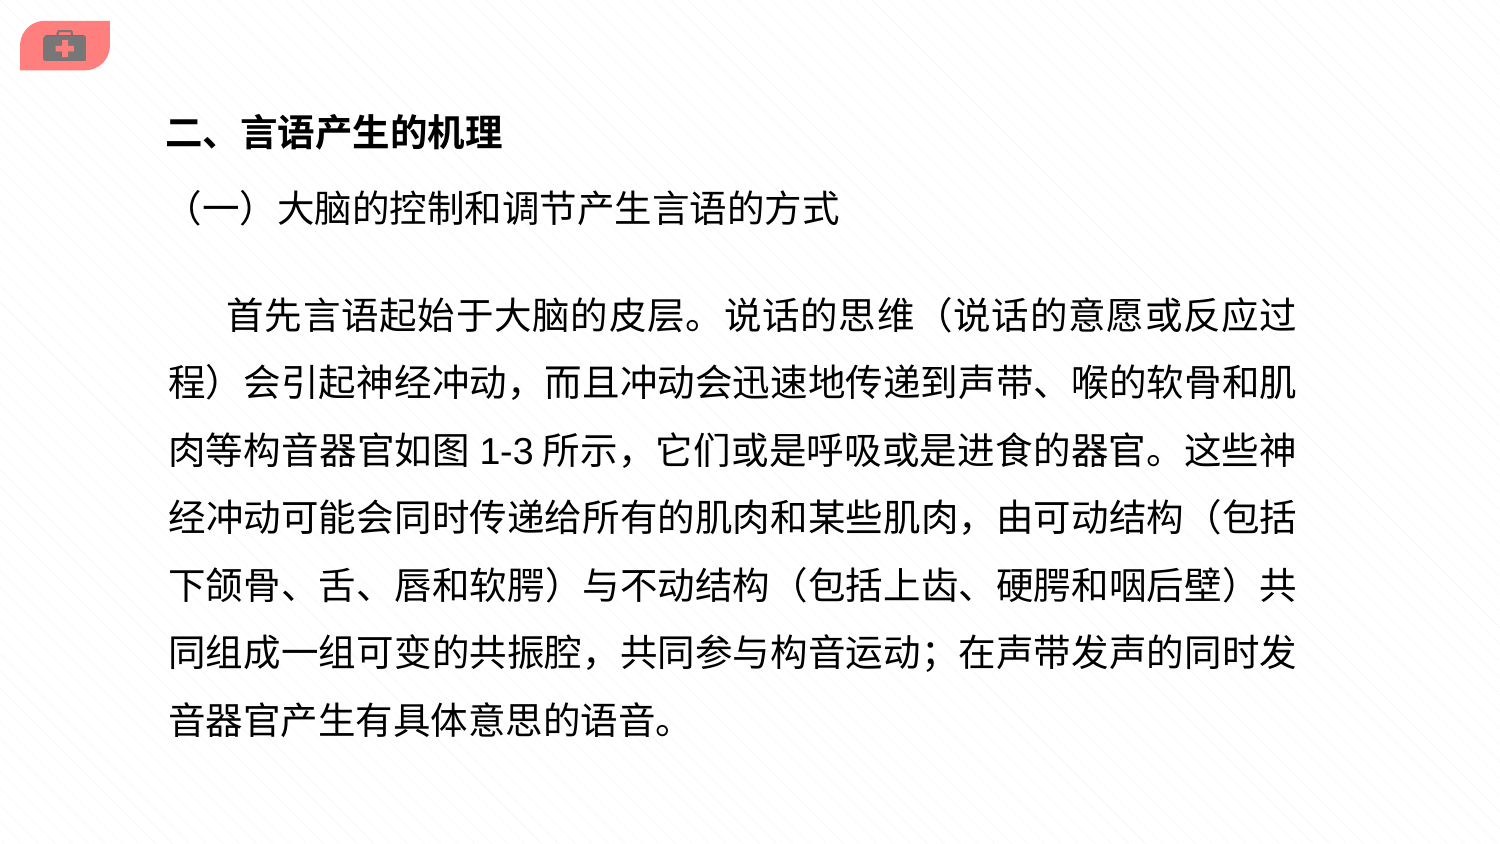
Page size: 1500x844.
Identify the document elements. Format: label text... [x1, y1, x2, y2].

text_box 首先言语起始于大脑的皮层。说话的思维（说话的意愿或反应过程）会引起神经冲动，而且冲动会迅速地传递到声带、喉的软骨和肌肉等构音器官如图1-3所示，它们或是呼吸或是进食的器官。这些神经冲动可能会同时传递给所有的肌肉和某些肌肉，由可动结构（包括下颌骨、舌、唇和软腭）与不动结构（包括上齿、硬腭和咽后壁）共同组成一组可变的共振腔，共同参与构音运动；在声带发声的同时发音器官产生有具体意思的语音。 [153, 261, 1312, 749]
text_box 二、言语产生的机理 [150, 101, 1309, 162]
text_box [20, 12, 1389, 73]
text_box （一）大脑的控制和调节产生言语的方式 [150, 177, 1309, 238]
